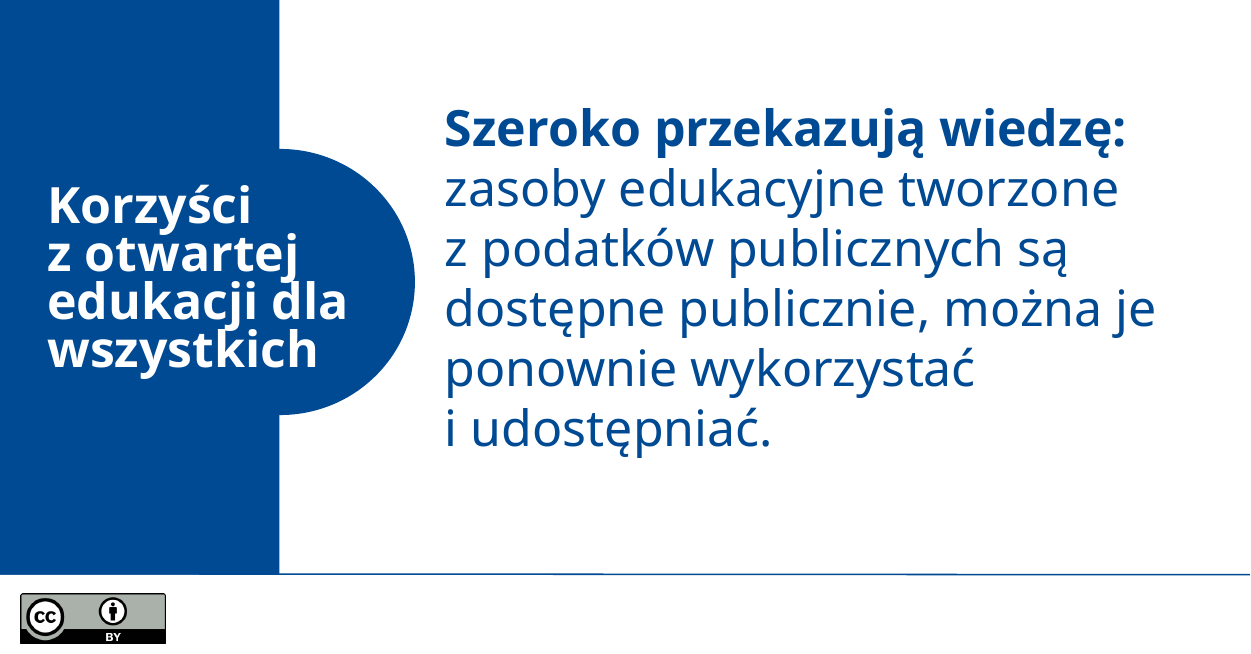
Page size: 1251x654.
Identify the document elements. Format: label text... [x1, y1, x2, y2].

text_box Szeroko przekazują wiedzę: zasoby edukacyjne tworzone z podatków publicznych są dostępne publicznie, można je ponownie wykorzystać i udostępniać. [429, 81, 1180, 472]
text_box [209, 148, 352, 169]
picture [20, 592, 166, 645]
text_box Korzyści z otwartej edukacji dla wszystkich [32, 169, 415, 392]
text_box [204, 392, 356, 416]
text_box [0, 582, 1250, 654]
text_box [0, 0, 280, 573]
